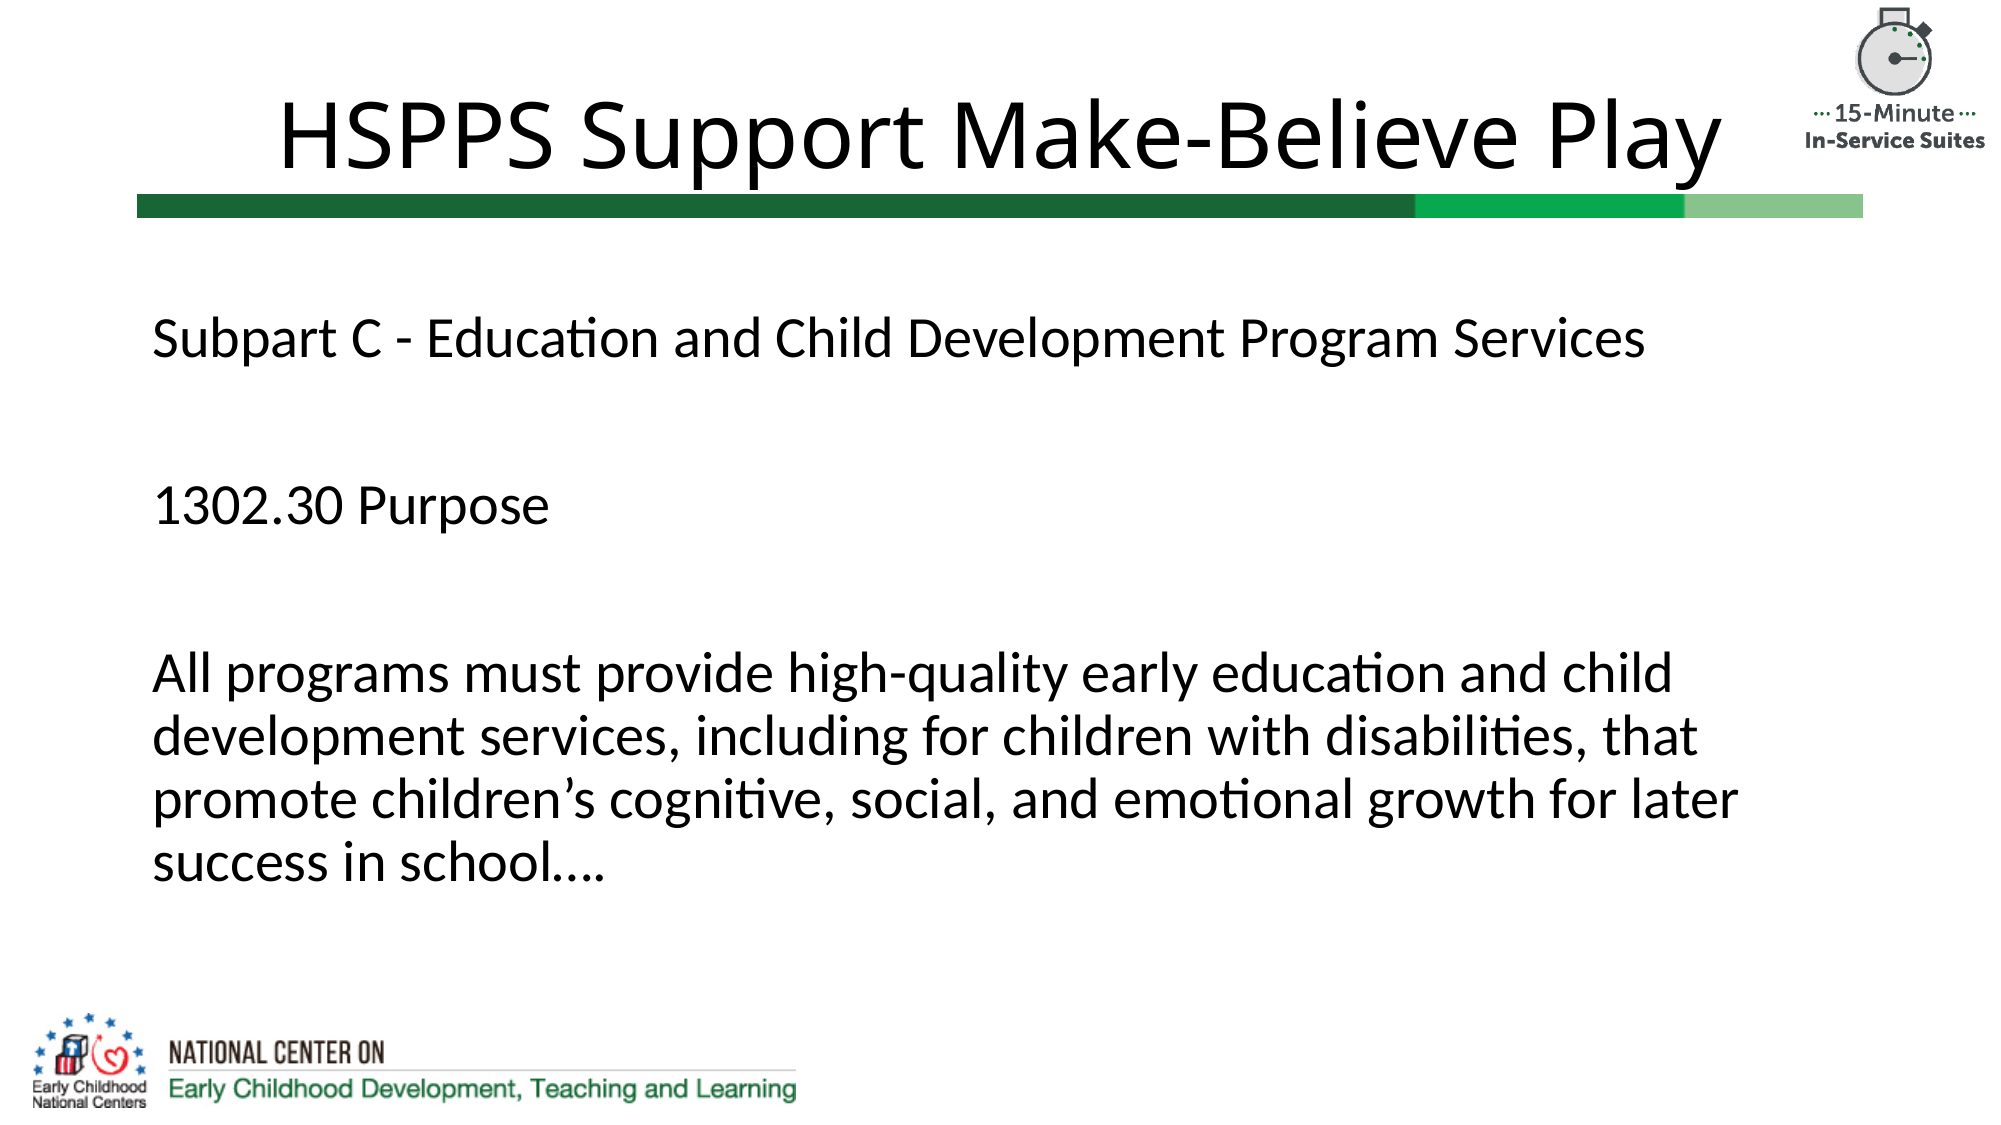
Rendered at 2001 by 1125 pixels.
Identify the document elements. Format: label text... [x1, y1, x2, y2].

picture [33, 1013, 796, 1108]
title HSPPS Support Make-Believe Play [137, 59, 1863, 218]
picture [1790, 0, 1999, 161]
list Subpart C - Education and Child Development Program Services 1302.30 Purpose All programs must provide high-quality early education and child development services, including for children with disabilities, that promote children’s cognitive, social, and emotional growth for later success in school…. [137, 299, 1863, 1014]
